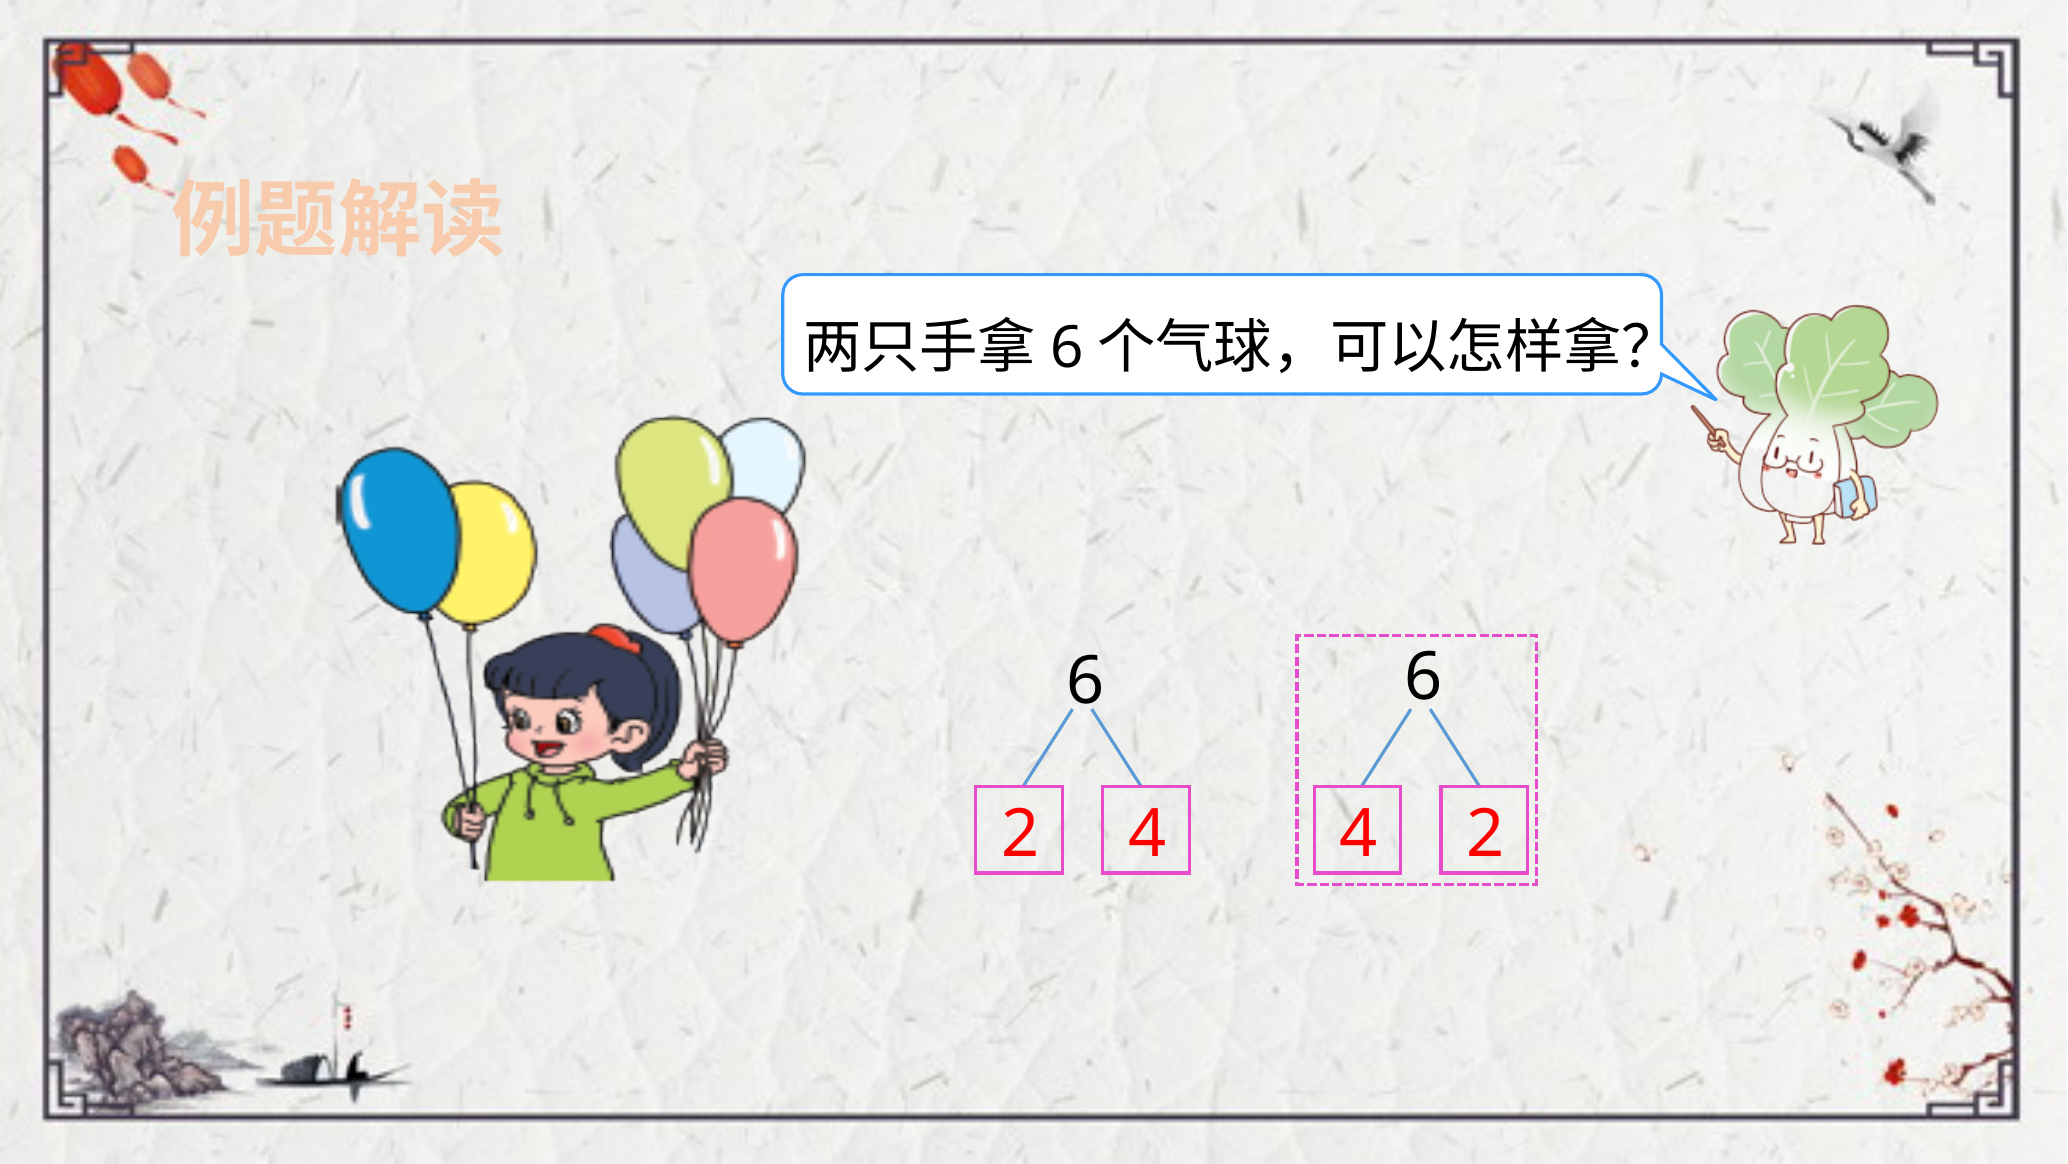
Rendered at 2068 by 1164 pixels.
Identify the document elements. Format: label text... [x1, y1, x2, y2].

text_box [1296, 625, 1537, 885]
text_box 例题解读 [156, 158, 520, 274]
text_box 两只手拿6个气球，可以怎样拿？ [782, 274, 1688, 395]
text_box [975, 629, 1190, 874]
picture [0, 0, 2068, 1164]
text_box 4 [1113, 781, 1198, 877]
